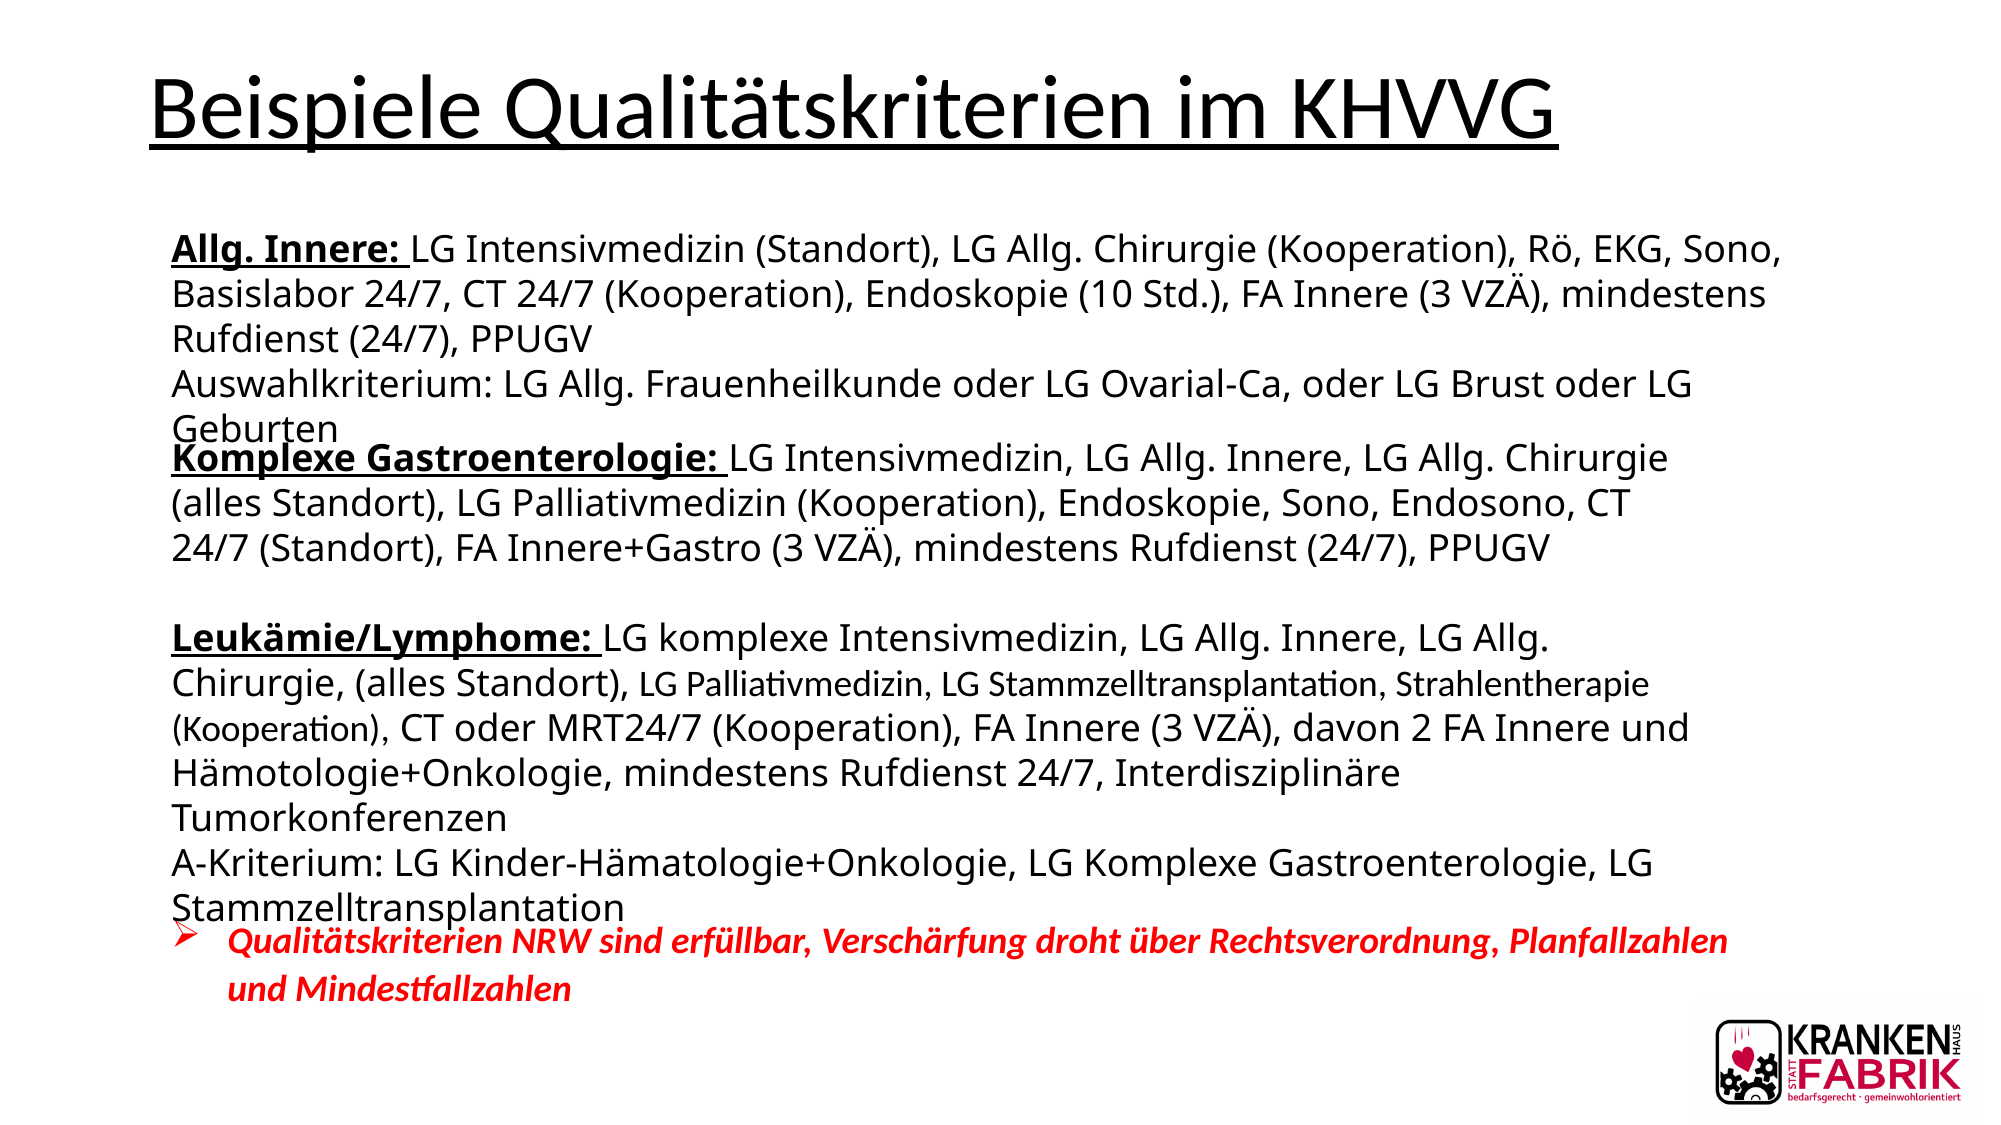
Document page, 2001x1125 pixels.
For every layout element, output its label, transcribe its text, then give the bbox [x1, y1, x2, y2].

text_box Komplexe Gastroenterologie: LG Intensivmedizin, LG Allg. Innere, LG Allg. Chirurgie (alles Standort), LG Palliativmedizin (Kooperation), Endoskopie, Sono, Endosono, CT 24/7 (Standort), FA Innere+Gastro (3 VZÄ), mindestens Rufdienst (24/7), PPUGV [156, 426, 1733, 576]
text_box Allg. Innere: LG Intensivmedizin (Standort), LG Allg. Chirurgie (Kooperation), Rö, EKG, Sono, Basislabor 24/7, CT 24/7 (Kooperation), Endoskopie (10 Std.), FA Innere (3 VZÄ), mindestens Rufdienst (24/7), PPUGV Auswahlkriterium: LG Allg. Frauenheilkunde oder LG Ovarial-Ca, oder LG Brust oder LG Geburten [156, 217, 1800, 458]
text_box Leukämie/Lymphome: LG komplexe Intensivmedizin, LG Allg. Innere, LG Allg. Chirurgie, (alles Standort), LG Palliativmedizin, LG Stammzelltransplantation, Strahlentherapie (Kooperation), CT oder MRT24/7 (Kooperation), FA Innere (3 VZÄ), davon 2 FA Innere und Hämotologie+Onkologie, mindestens Rufdienst 24/7, Interdisziplinäre Tumorkonferenzen A-Kriterium: LG Kinder-Hämatologie+Onkologie, LG Komplexe Gastroenterologie, LG Stammzelltransplantation [156, 606, 1733, 936]
title Beispiele Qualitätskriterien im KHVVG [134, 0, 1866, 218]
text_box Qualitätskriterien NRW sind erfüllbar, Verschärfung droht über Rechtsverordnung, Planfallzahlen und Mindestfallzahlen [156, 905, 1777, 1017]
picture [1695, 999, 1981, 1125]
